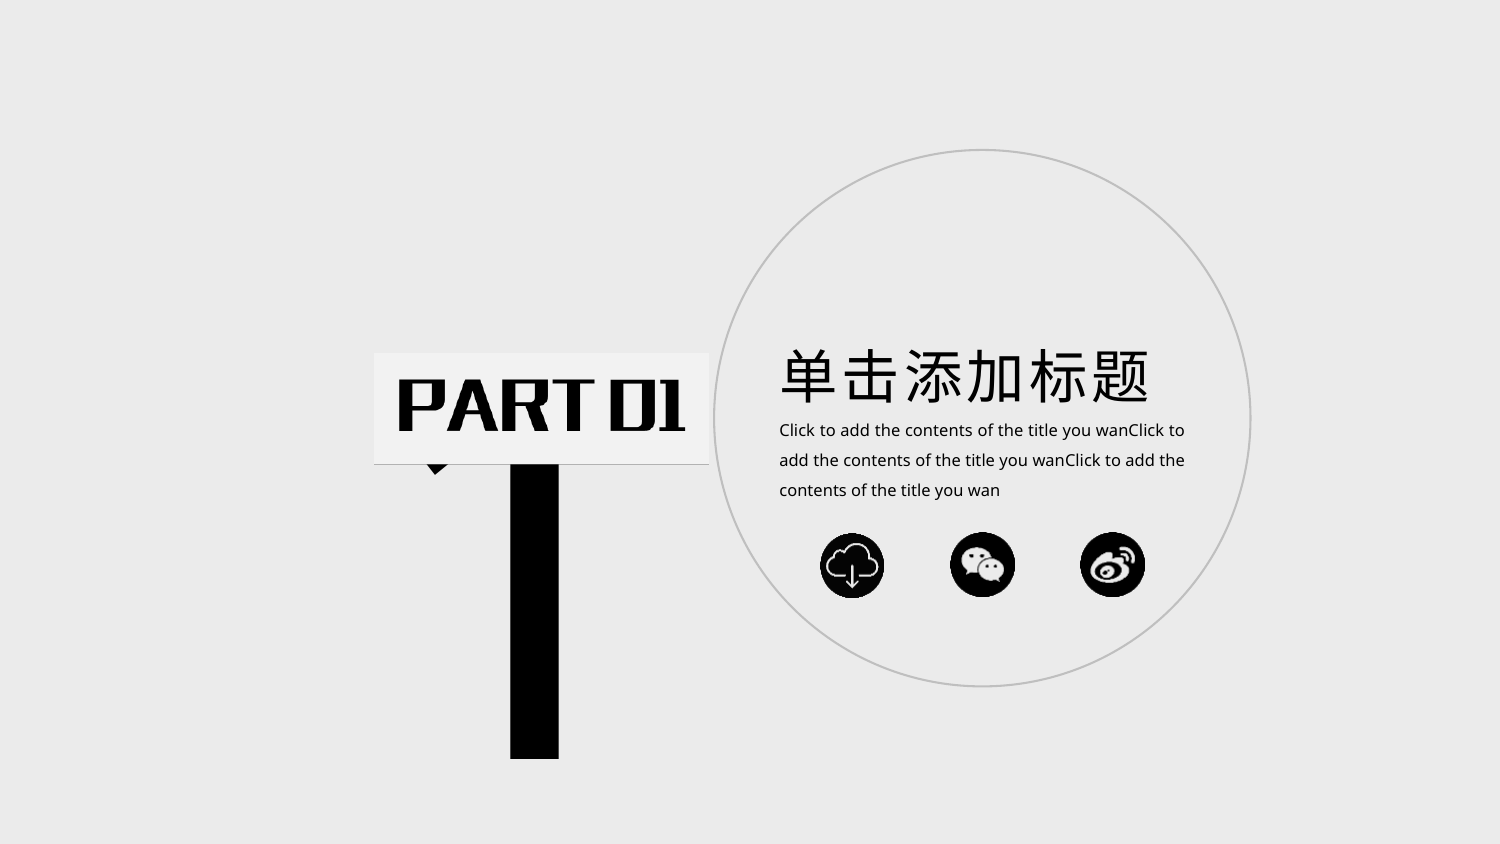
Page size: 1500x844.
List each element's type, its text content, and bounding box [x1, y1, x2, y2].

picture [362, 353, 720, 477]
text_box [719, 148, 1252, 688]
picture [1080, 532, 1145, 597]
text_box 单击添加标题 Click to add the contents of the title you wanClick to add the contents of the title you wanClick to add the contents of the title you wan [764, 298, 1200, 507]
text_box 1 [243, 0, 798, 844]
picture [950, 532, 1015, 597]
picture [820, 533, 884, 598]
